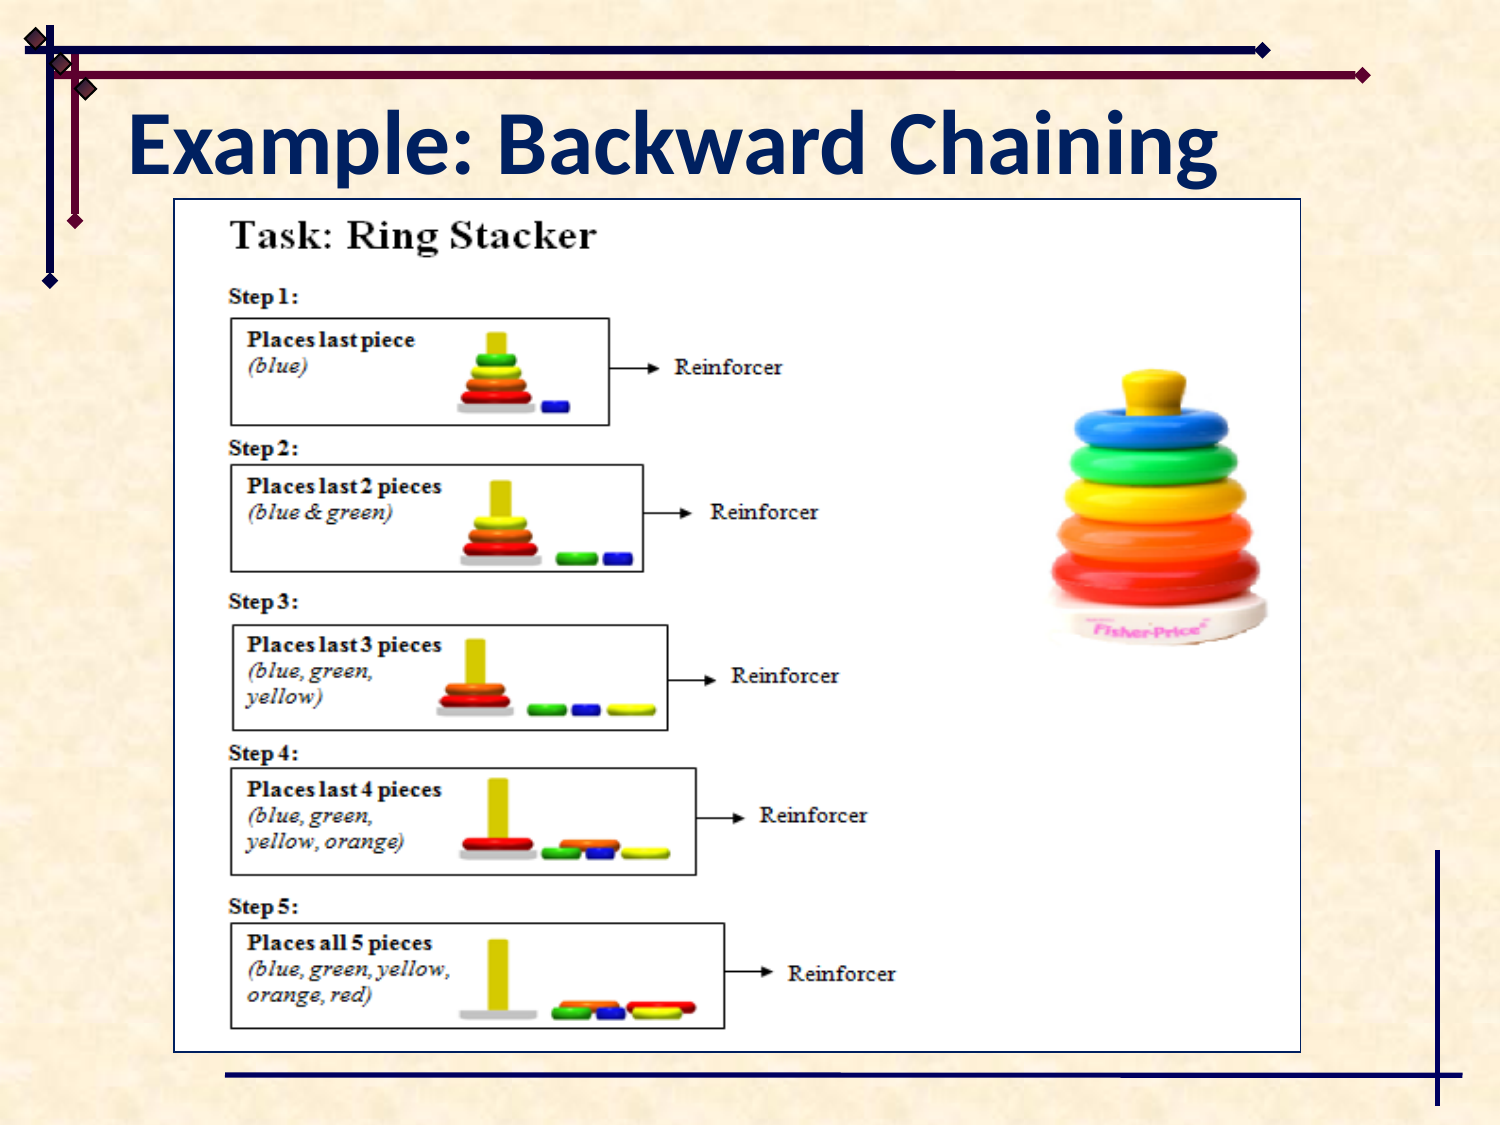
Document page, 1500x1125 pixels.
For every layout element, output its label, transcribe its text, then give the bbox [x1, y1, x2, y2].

picture [0, 0, 1500, 1125]
title Example: Backward Chaining [112, 37, 1362, 238]
